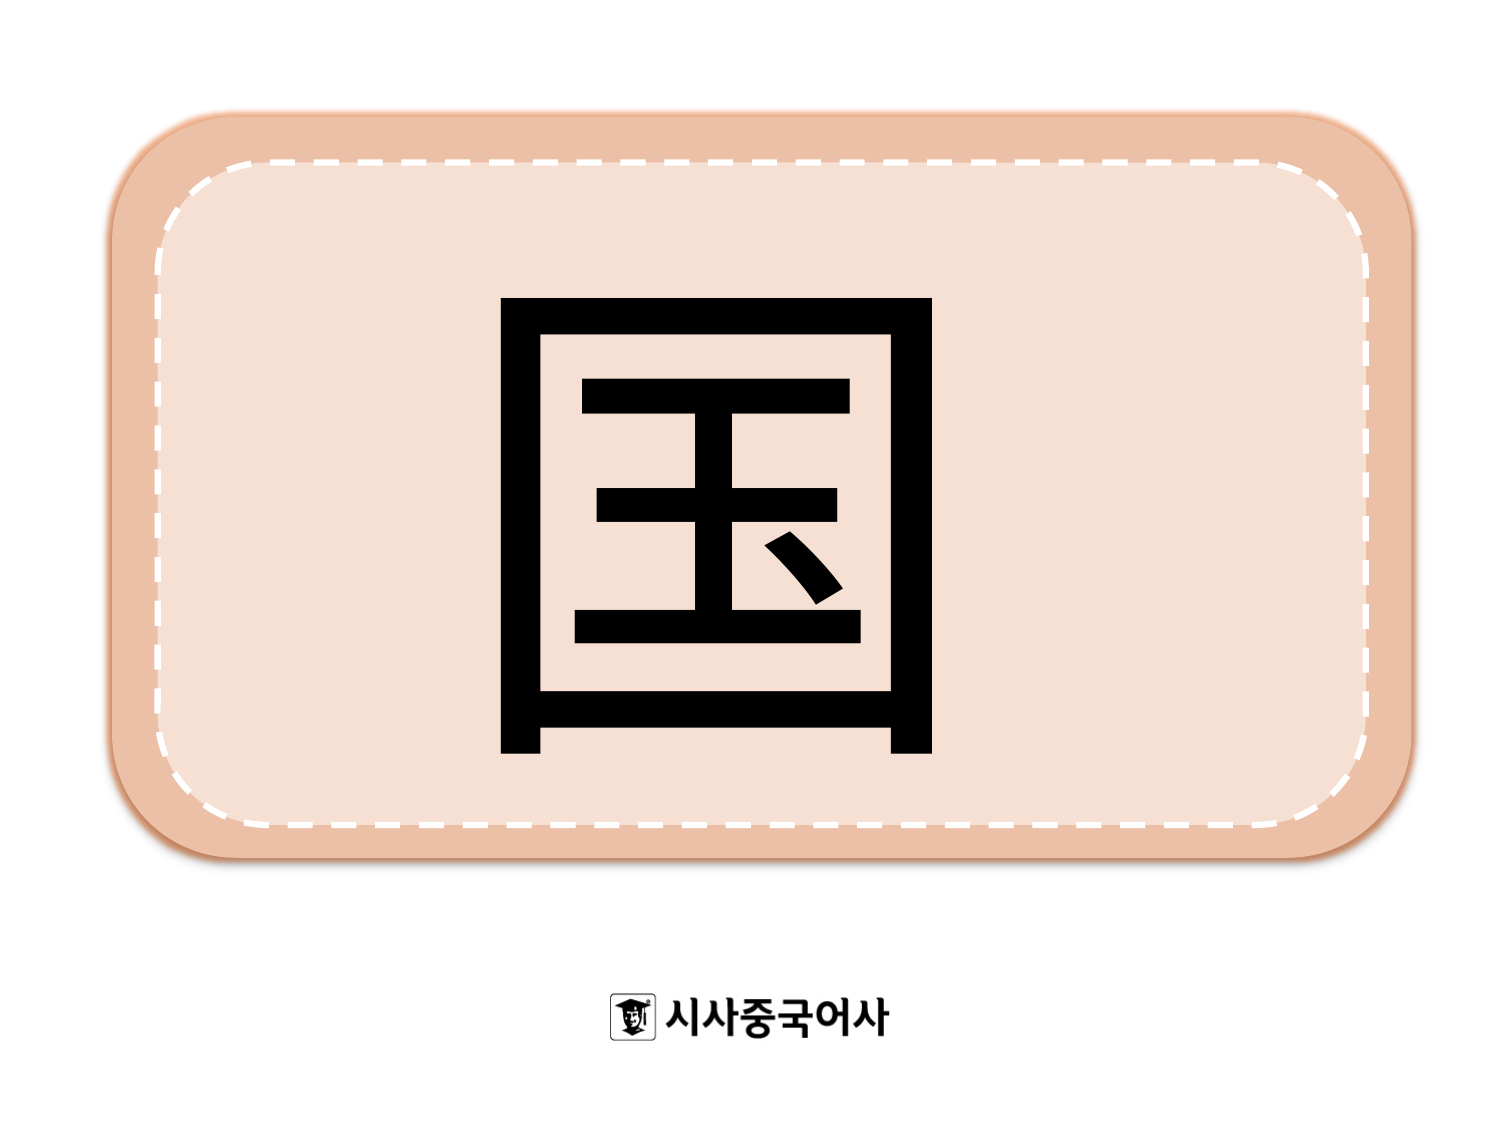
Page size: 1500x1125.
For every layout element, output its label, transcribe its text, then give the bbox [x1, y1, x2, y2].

text_box 国 [171, 172, 1380, 836]
text_box [162, 160, 1371, 824]
picture [602, 987, 898, 1047]
